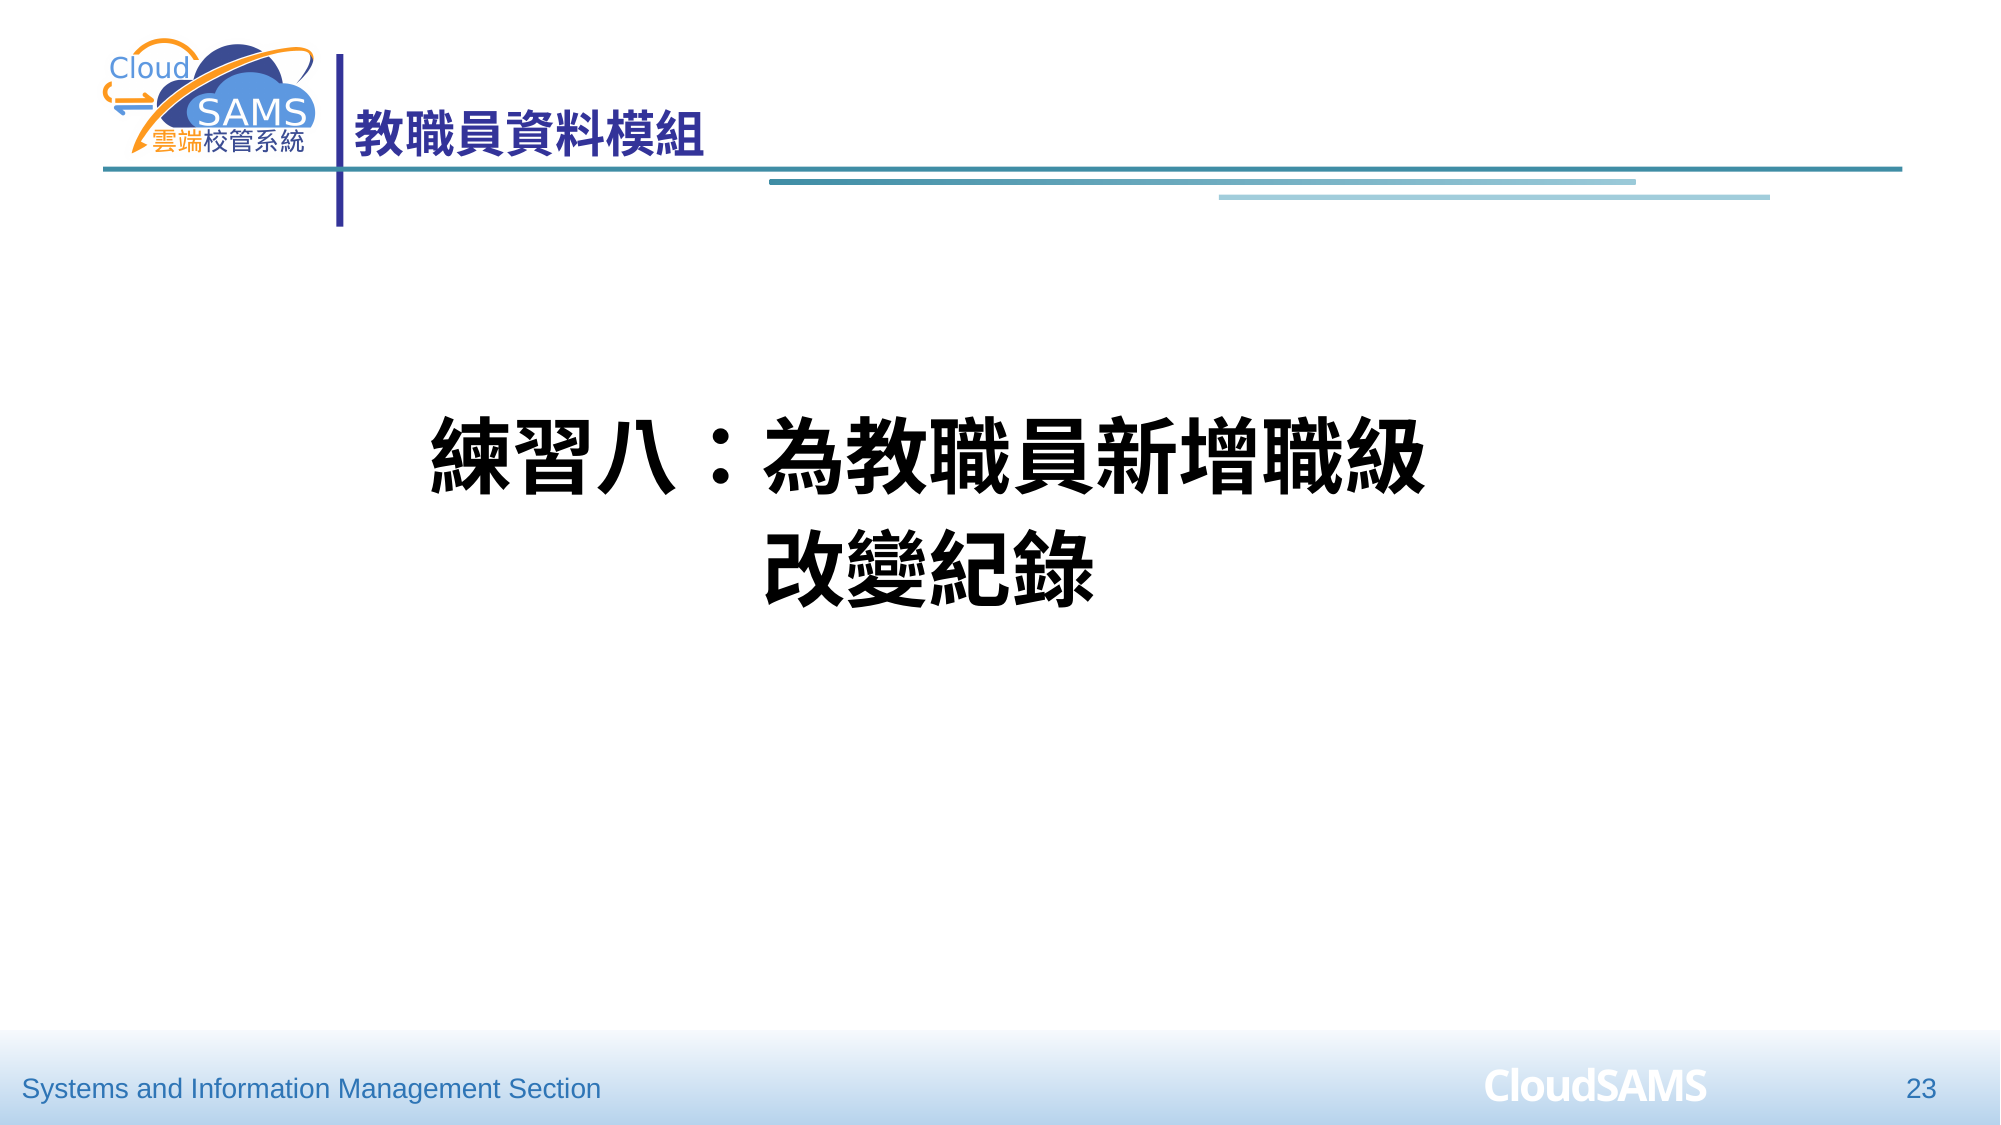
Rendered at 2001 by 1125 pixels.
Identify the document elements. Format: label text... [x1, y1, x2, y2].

title 教職員資料模組 [340, 44, 1907, 170]
text_box 練習八：為教職員新增職級 改變紀錄 [362, 397, 1496, 625]
slide_number 23 [1755, 1063, 1952, 1125]
picture [87, 7, 349, 175]
